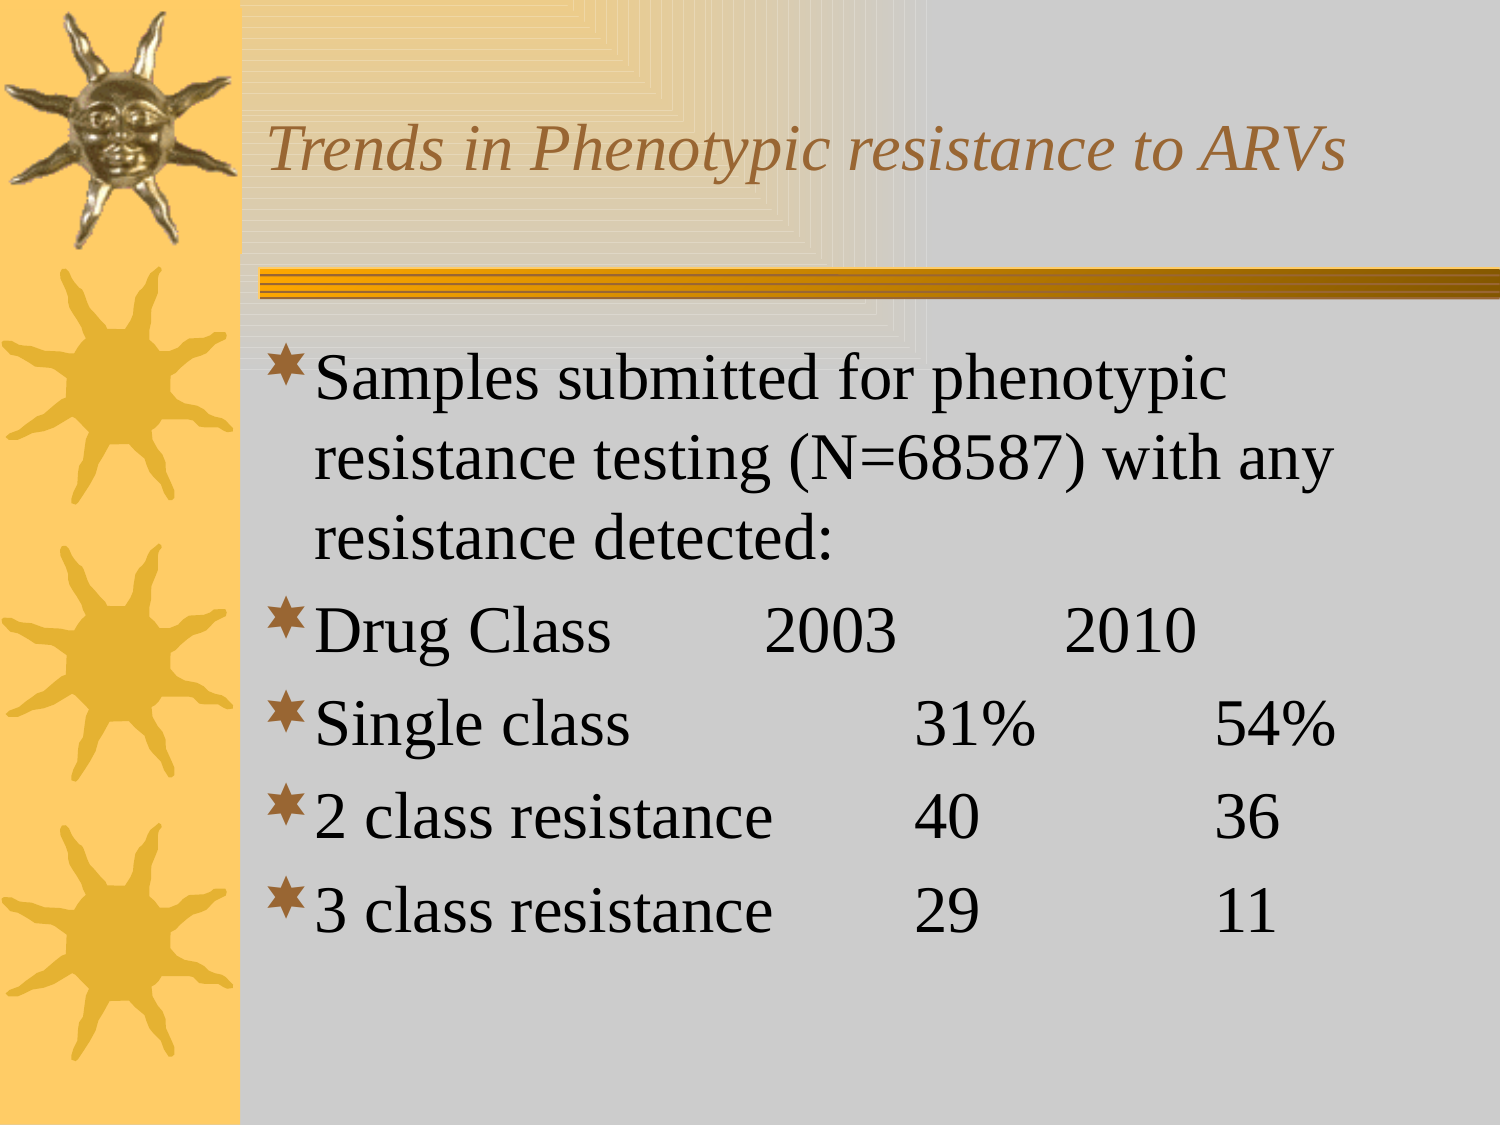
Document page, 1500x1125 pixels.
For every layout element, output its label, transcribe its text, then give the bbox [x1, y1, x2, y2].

list Samples submitted for phenotypic resistance testing (N=68587) with any resistance detected: Drug Class 2003 2010 Single class 31% 54% 2 class resistance 40 36 3 class resistance 29 11 [242, 324, 1494, 1001]
title Trends in Phenotypic resistance to ARVs [250, 49, 1492, 238]
picture [1, 8, 242, 254]
